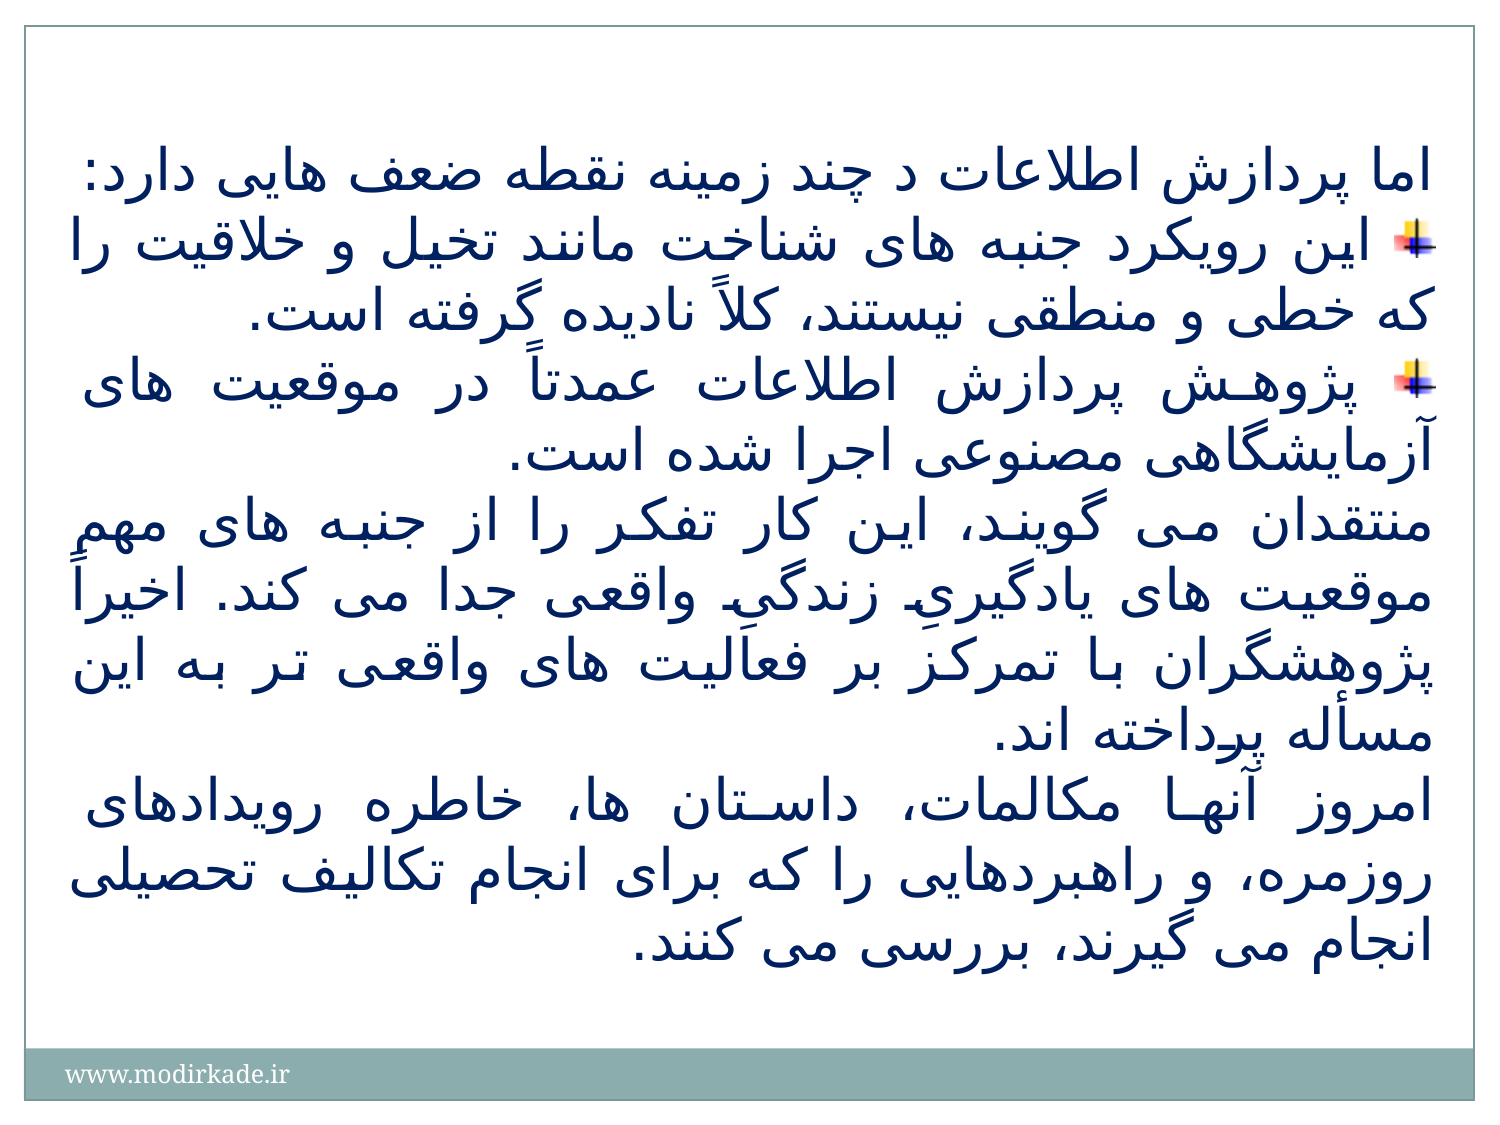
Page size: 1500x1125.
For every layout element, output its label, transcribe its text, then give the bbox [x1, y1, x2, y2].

picture [1394, 356, 1436, 398]
picture [1394, 216, 1436, 258]
footer www.modirkade.ir [50, 1051, 638, 1112]
text_box اما پردازش اطلاعات د چند زمینه نقطه ضعف هایی دارد: این رویکرد جنبه های شناخت مانند تخیل و خلاقیت را که خطی و منطقی نیستند، کلاً نادیده گرفته است. پژوهش پردازش اطلاعات عمدتاً در موقعیت های آزمایشگاهی مصنوعی اجرا شده است. منتقدان می گویند، این کار تفکر را از جنبه های مهم موقعیت های یادگیریِ زندگیِ واقعی جدا می کند. اخیراً پژوهشگران با تمرکز بر فعالیت های واقعی تر به این مسأله پرداخته اند. امروز آنها مکالمات، داستان ها، خاطره رویدادهای روزمره، و راهبردهایی را که برای انجام تکالیف تحصیلی انجام می گیرند، بررسی می کنند. [50, 124, 1450, 980]
